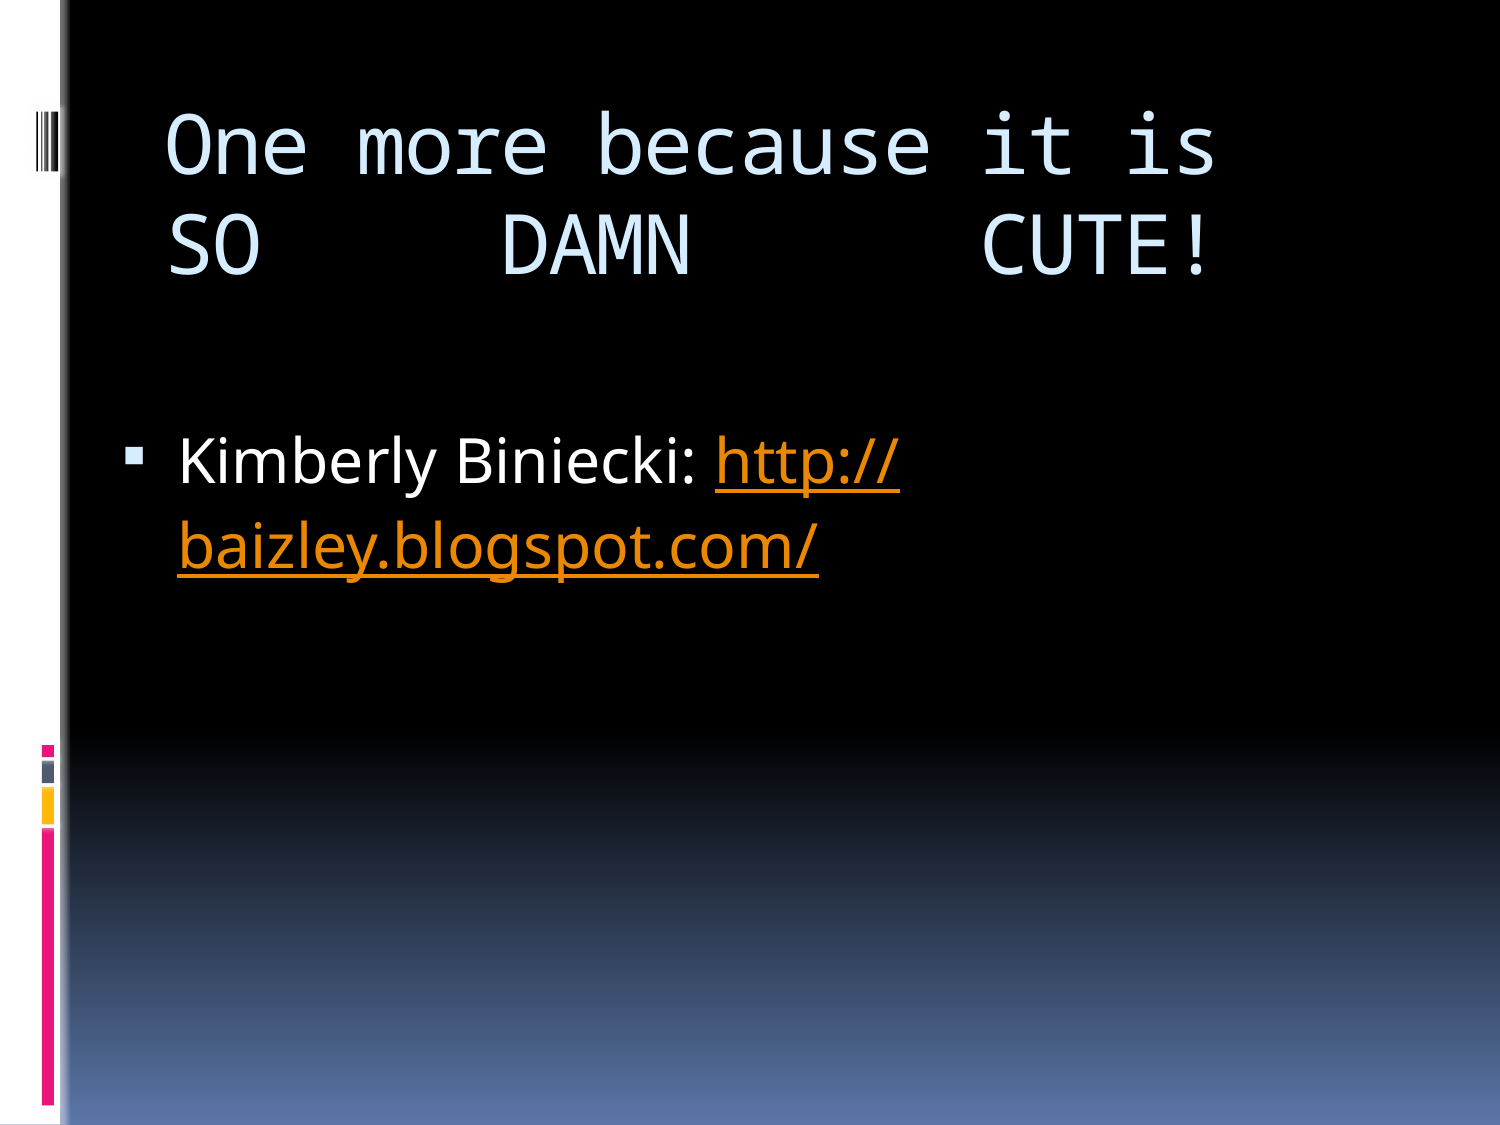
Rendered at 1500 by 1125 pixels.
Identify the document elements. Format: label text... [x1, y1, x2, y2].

title One more because it is SO DAMN CUTE! [150, 83, 1425, 368]
list Kimberly Biniecki: http://baizley.blogspot.com/ [94, 414, 1500, 1043]
